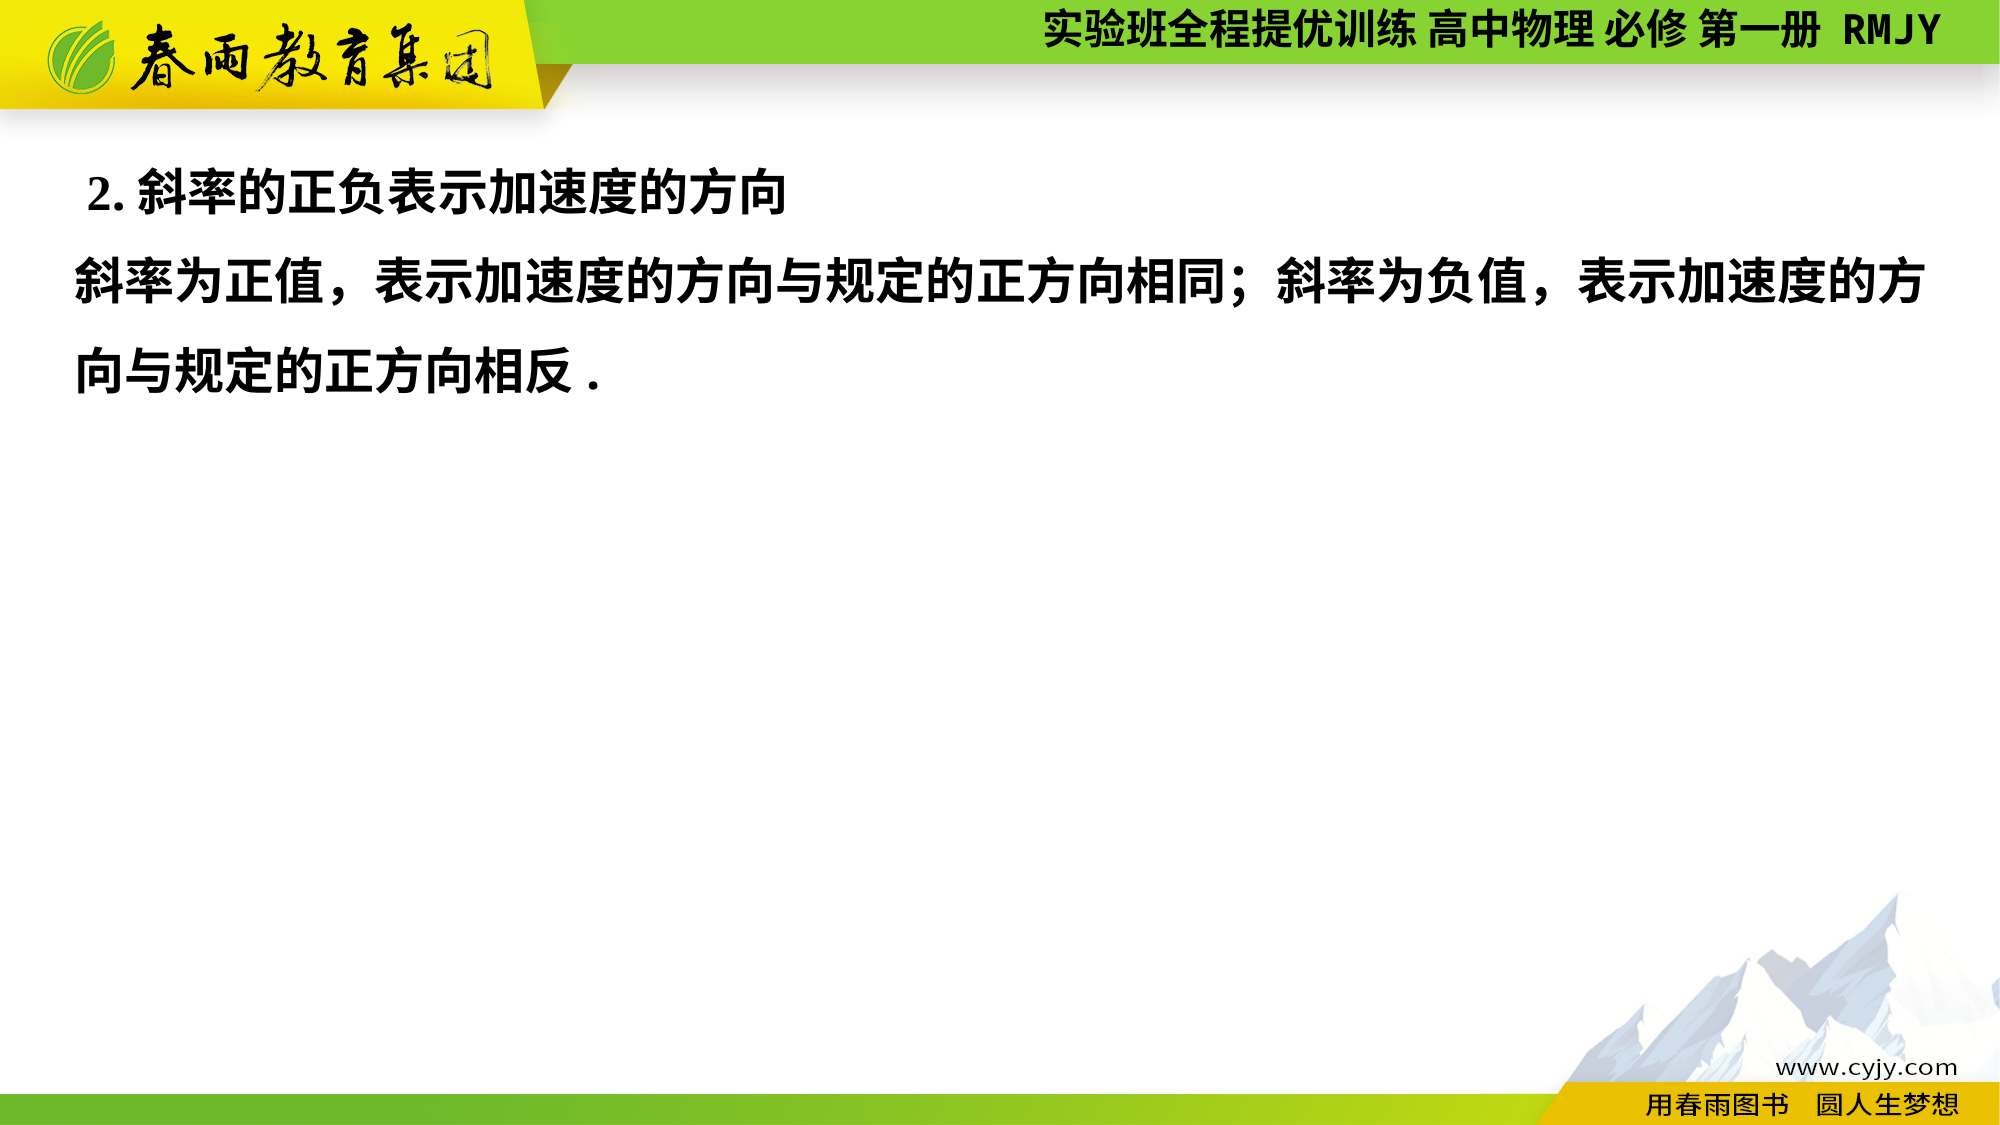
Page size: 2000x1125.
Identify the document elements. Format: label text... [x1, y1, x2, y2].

picture [0, 0, 2000, 1125]
list 2.斜率的正负表示加速度的方向 斜率为正值，表示加速度的方向与规定的正方向相同；斜率为负值，表示加速度的方向与规定的正方向相反. [59, 122, 1944, 411]
